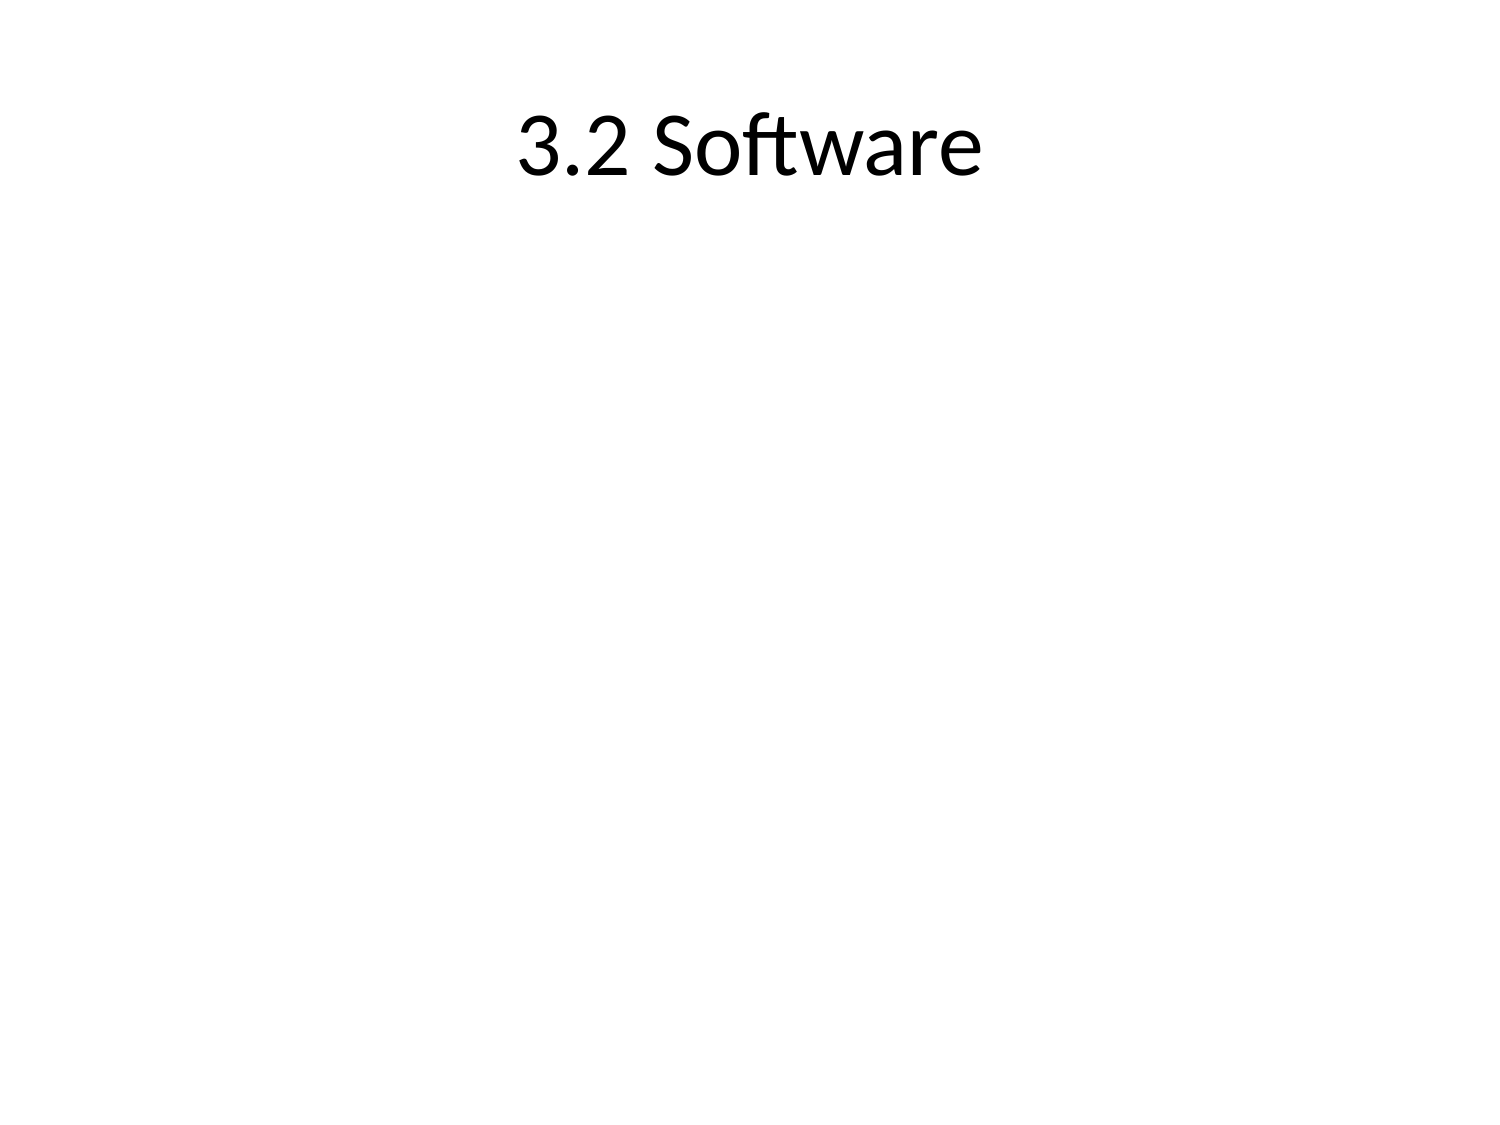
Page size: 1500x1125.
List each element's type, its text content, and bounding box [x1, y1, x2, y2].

title 3.2 Software [75, 45, 1425, 233]
